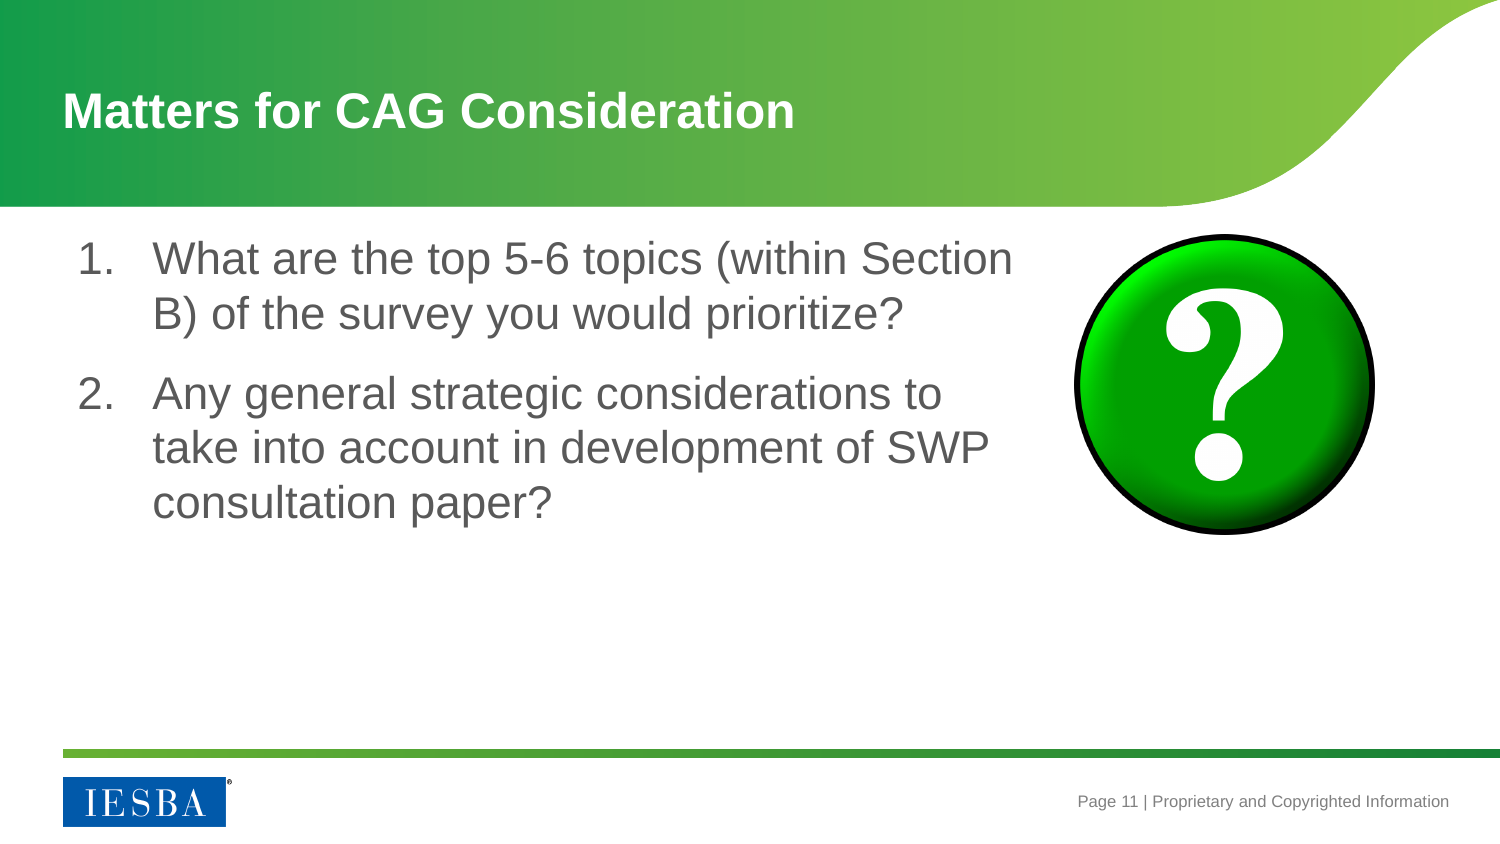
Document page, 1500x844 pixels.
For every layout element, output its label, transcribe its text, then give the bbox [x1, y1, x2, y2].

picture [1074, 234, 1376, 535]
list What are the top 5-6 topics (within Section B) of the survey you would prioritize? Any general strategic considerations to take into account in development of SWP consultation paper? [62, 220, 1050, 747]
title Matters for CAG Consideration [62, 75, 1300, 142]
picture [63, 777, 232, 827]
picture [0, 0, 1500, 207]
